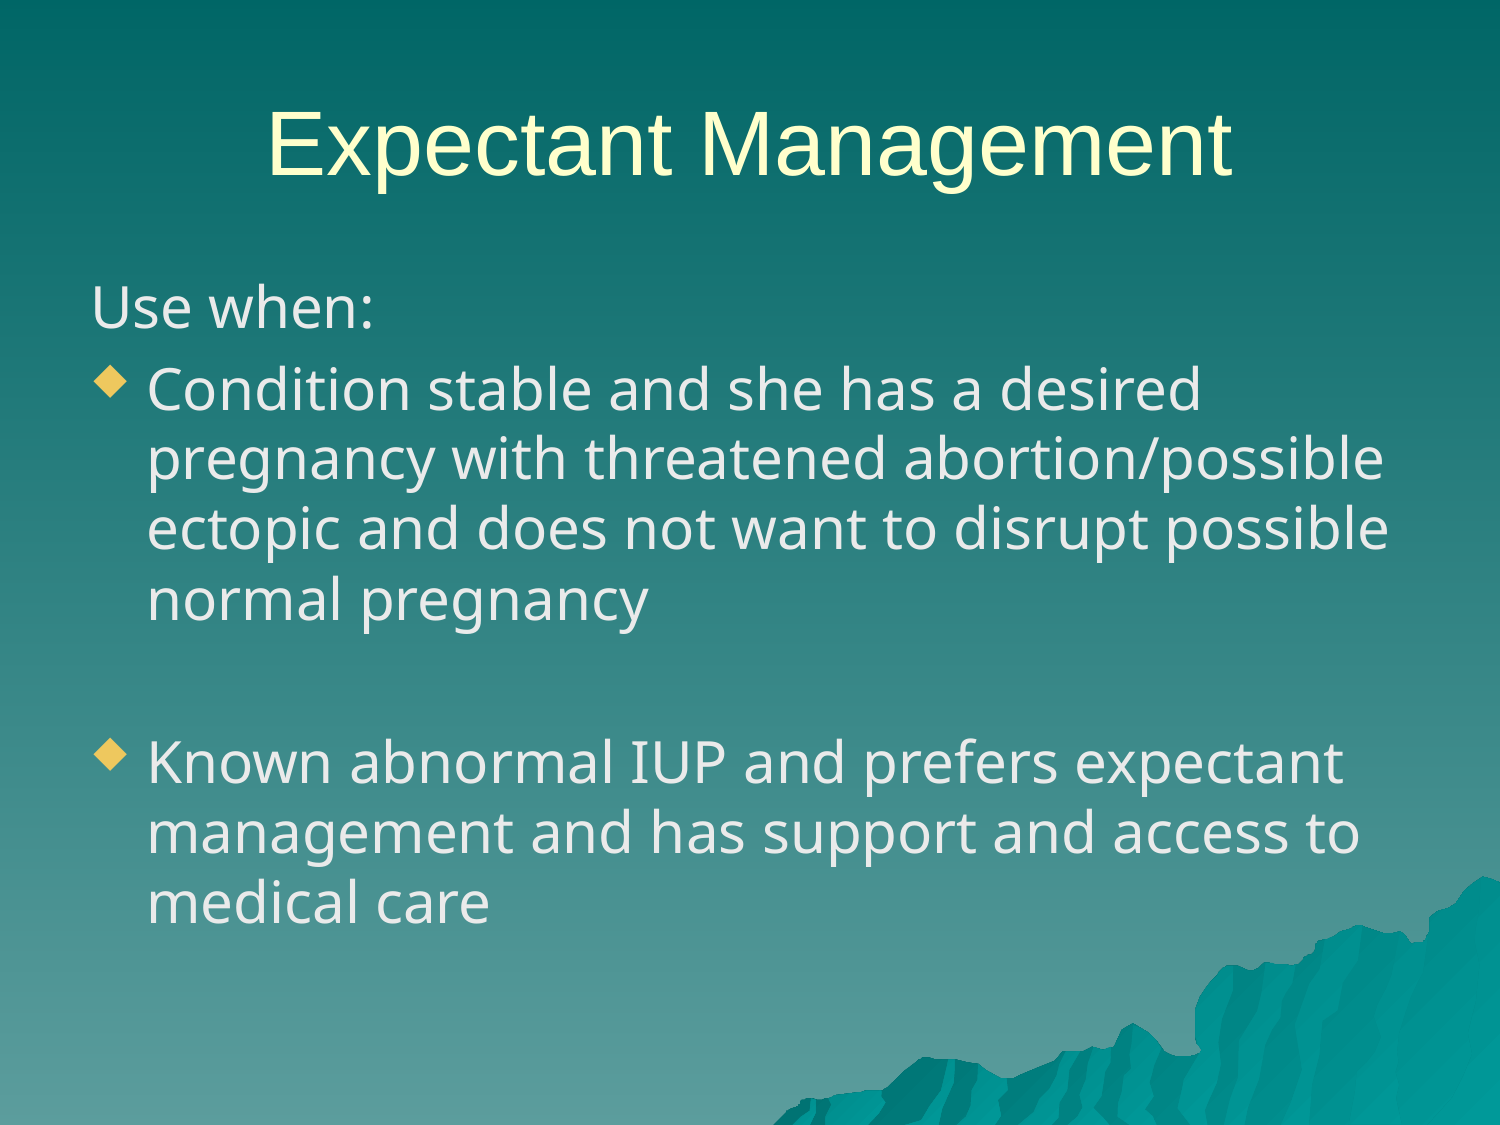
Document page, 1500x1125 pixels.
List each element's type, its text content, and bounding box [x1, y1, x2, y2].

title Expectant Management [74, 45, 1426, 233]
list Use when: Condition stable and she has a desired pregnancy with threatened abortion/possible ectopic and does not want to disrupt possible normal pregnancy Known abnormal IUP and prefers expectant management and has support and access to medical care [74, 262, 1426, 1006]
